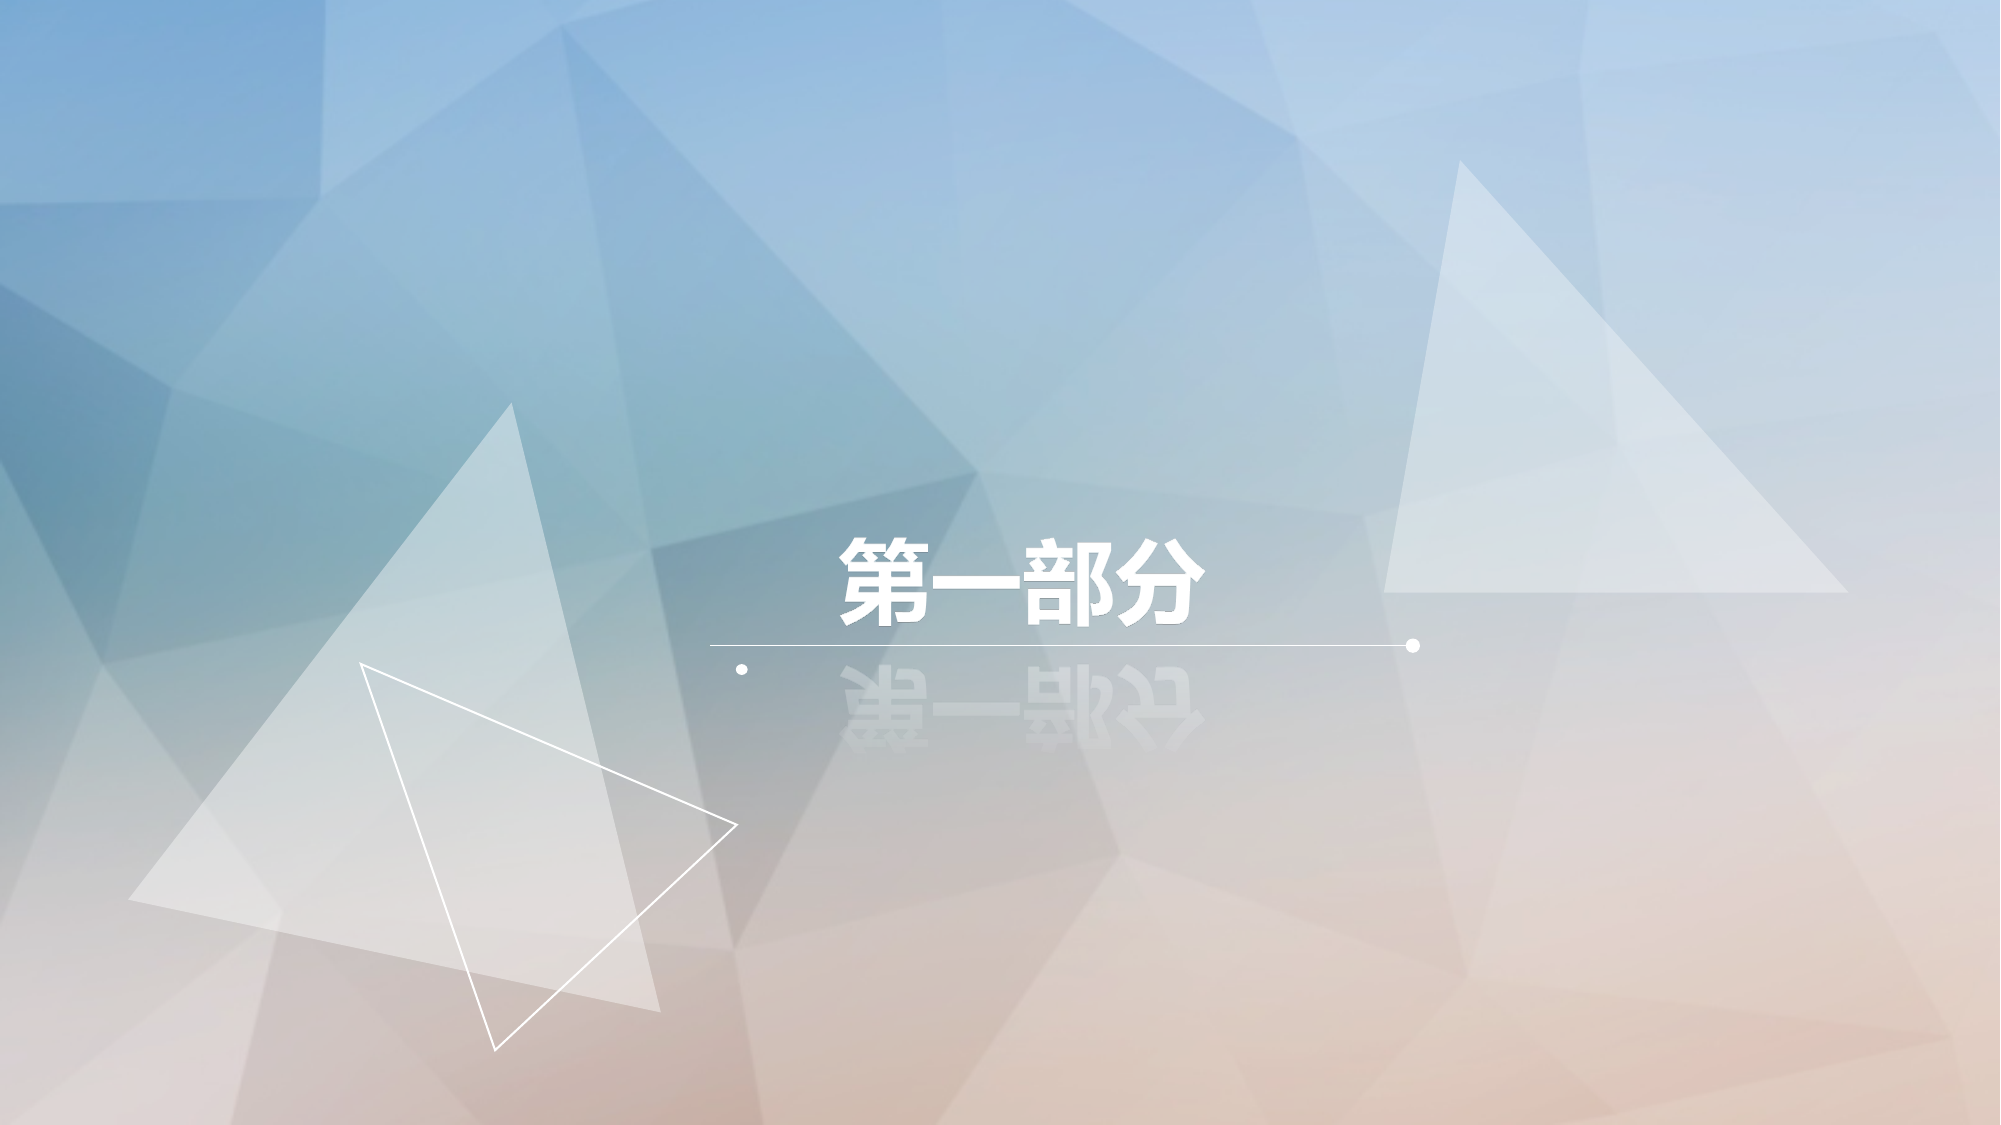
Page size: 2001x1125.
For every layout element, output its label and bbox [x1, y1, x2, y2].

text_box [180, 396, 747, 988]
picture [0, 0, 2000, 1125]
